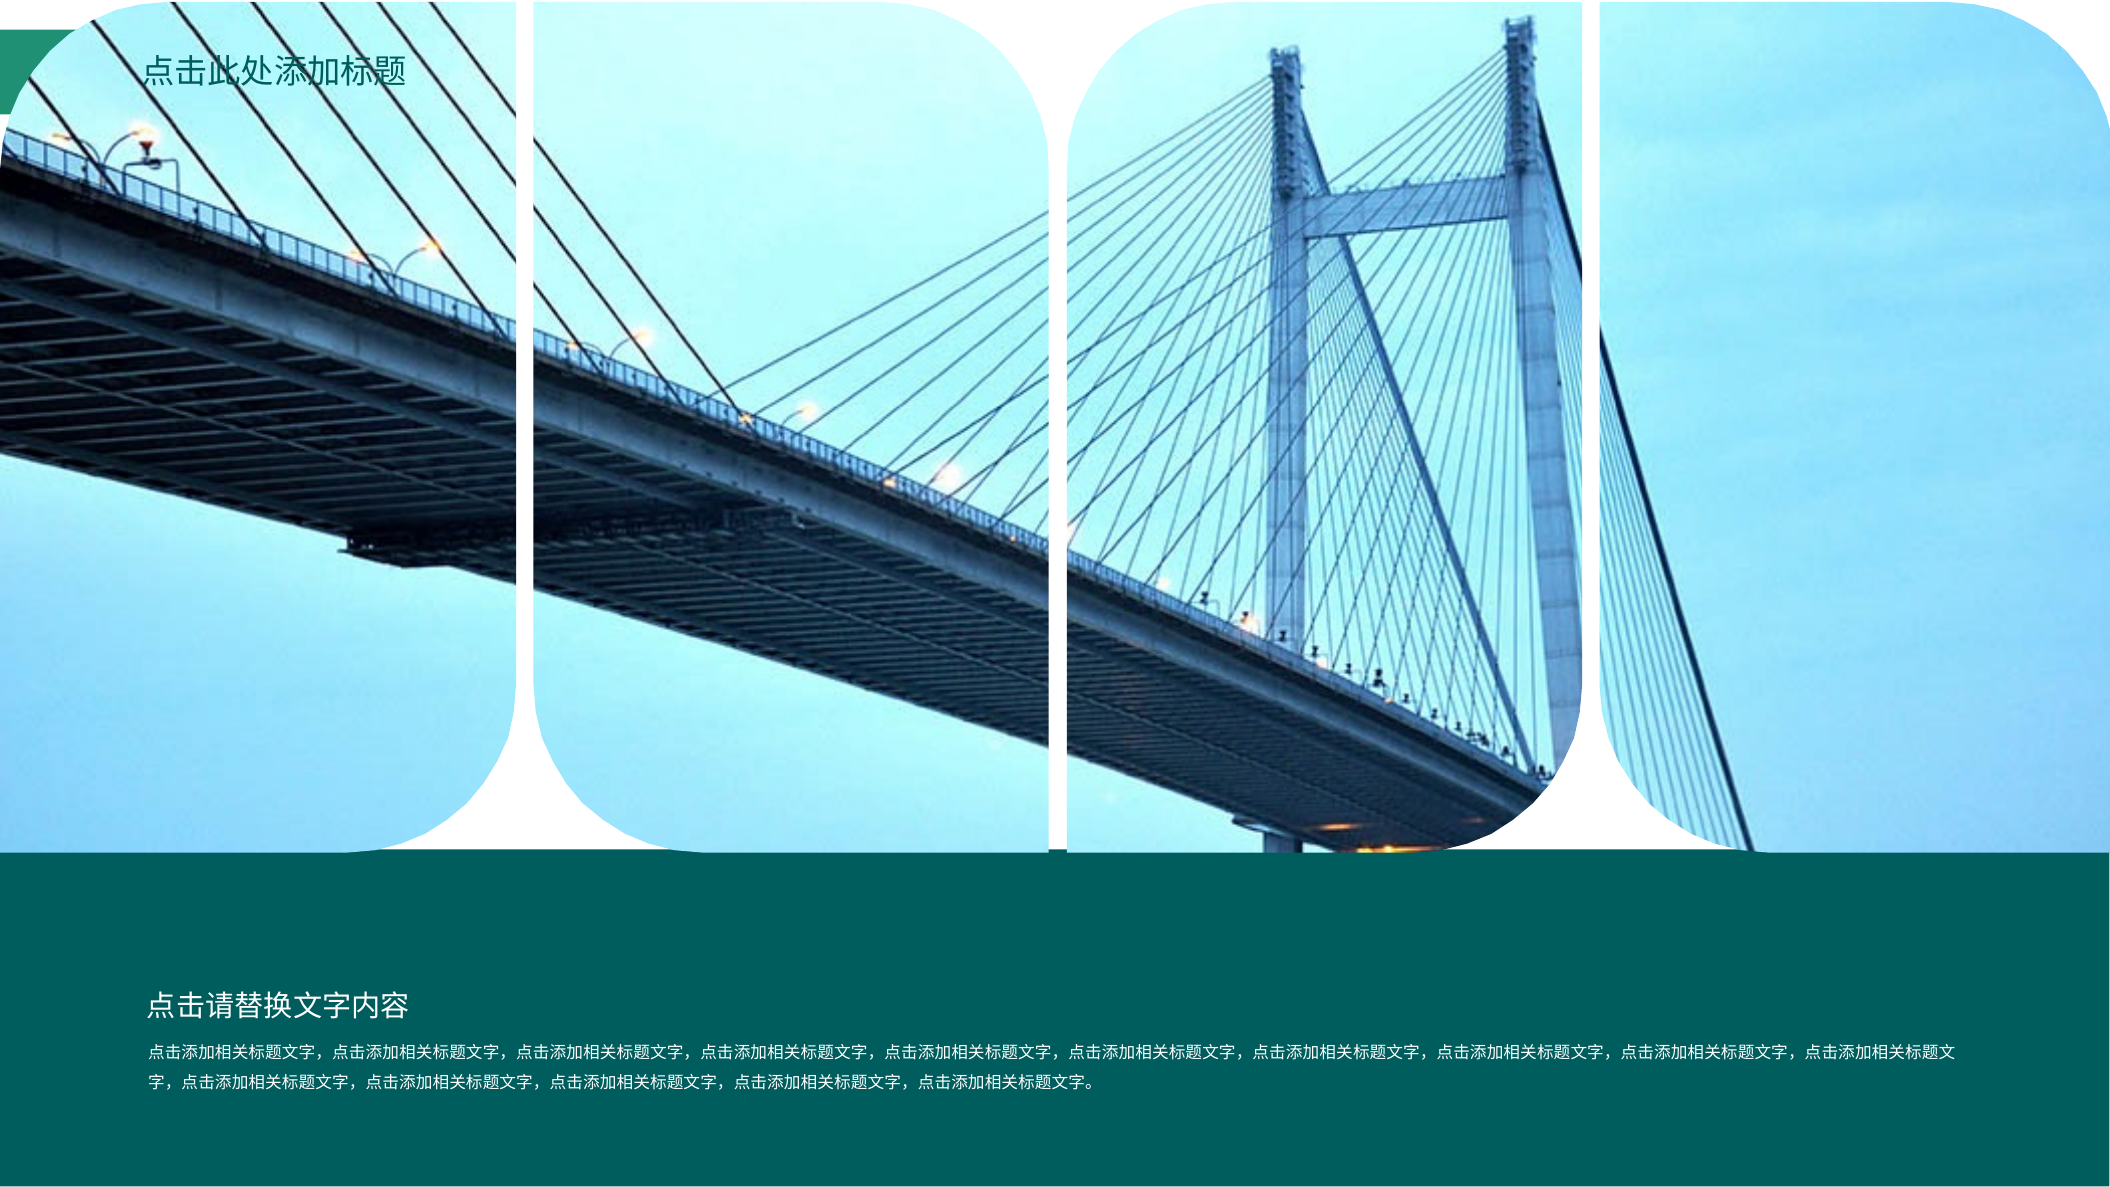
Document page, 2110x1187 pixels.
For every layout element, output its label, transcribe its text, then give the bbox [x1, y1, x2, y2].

text_box 点击此处添加标题 [126, 42, 437, 102]
text_box 点击添加相关标题文字，点击添加相关标题文字，点击添加相关标题文字，点击添加相关标题文字，点击添加相关标题文字，点击添加相关标题文字，点击添加相关标题文字，点击添加相关标题文字，点击添加相关标题文字，点击添加相关标题文字，点击添加相关标题文字，点击添加相关标题文字，点击添加相关标题文字，点击添加相关标题文字，点击添加相关标题文字。 [133, 1024, 1976, 1100]
text_box [1599, 1, 2110, 853]
text_box [0, 848, 2110, 1187]
text_box [533, 1, 1049, 853]
text_box 点击请替换文字内容 [132, 962, 500, 1030]
text_box [0, 1, 517, 853]
text_box [1066, 1, 1583, 853]
